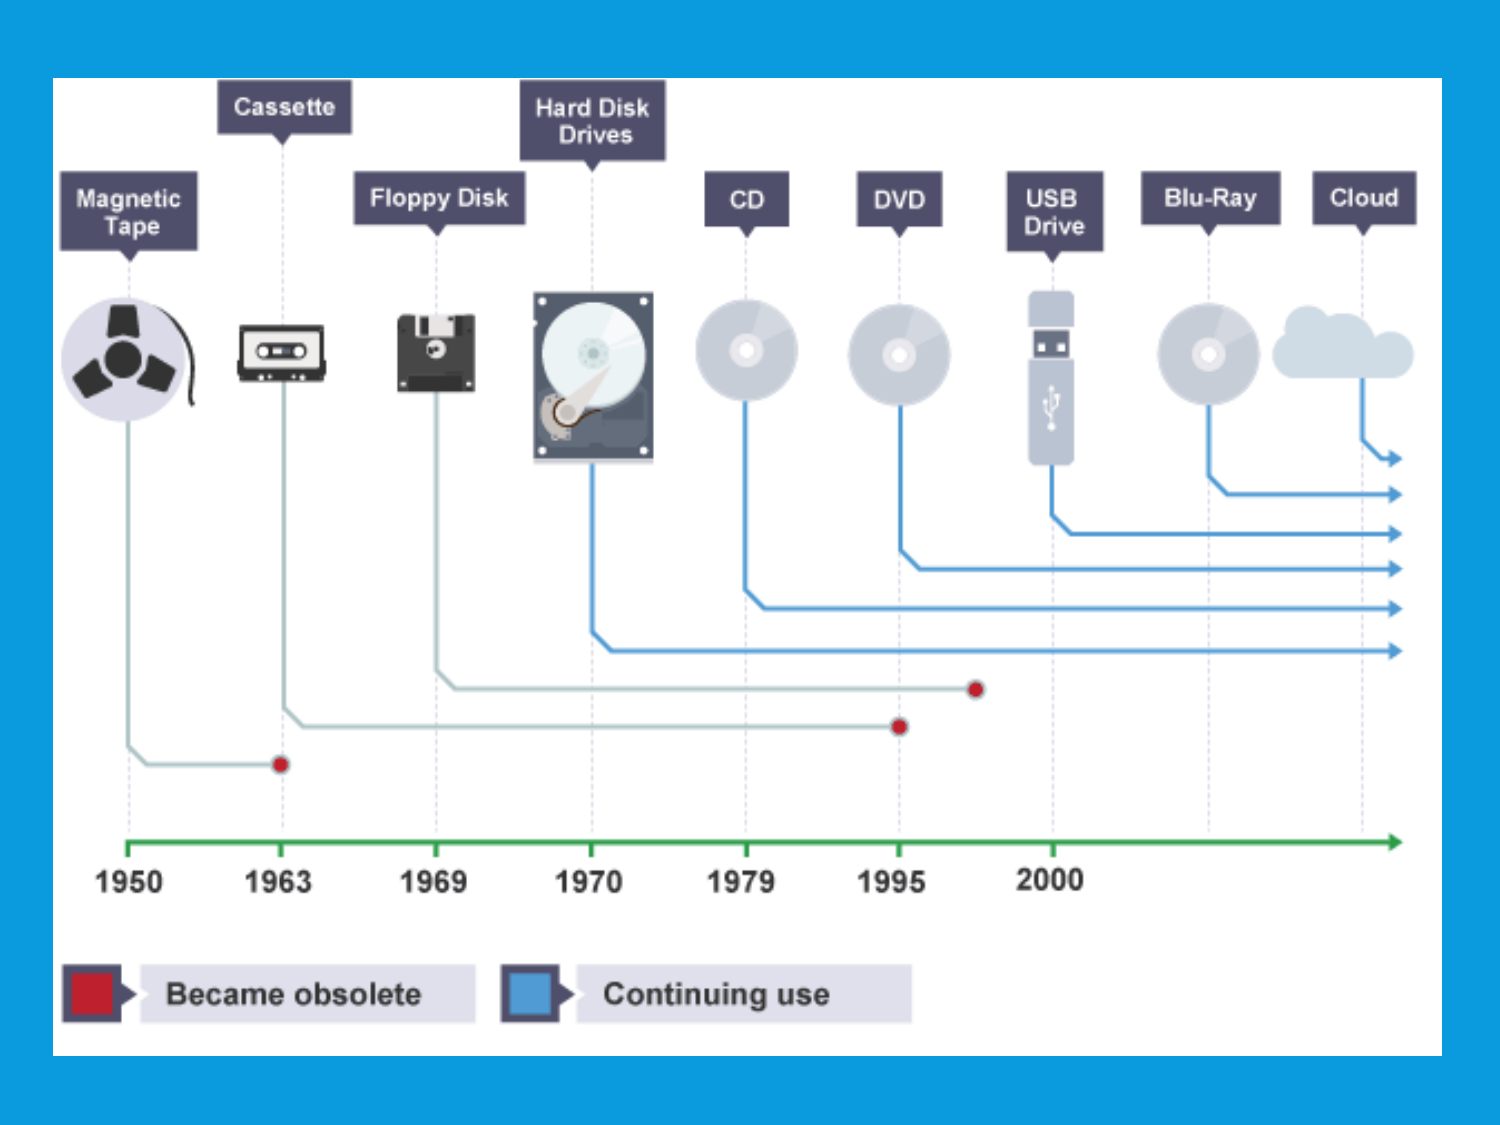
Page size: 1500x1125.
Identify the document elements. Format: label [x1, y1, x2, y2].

list [52, 77, 1442, 1056]
